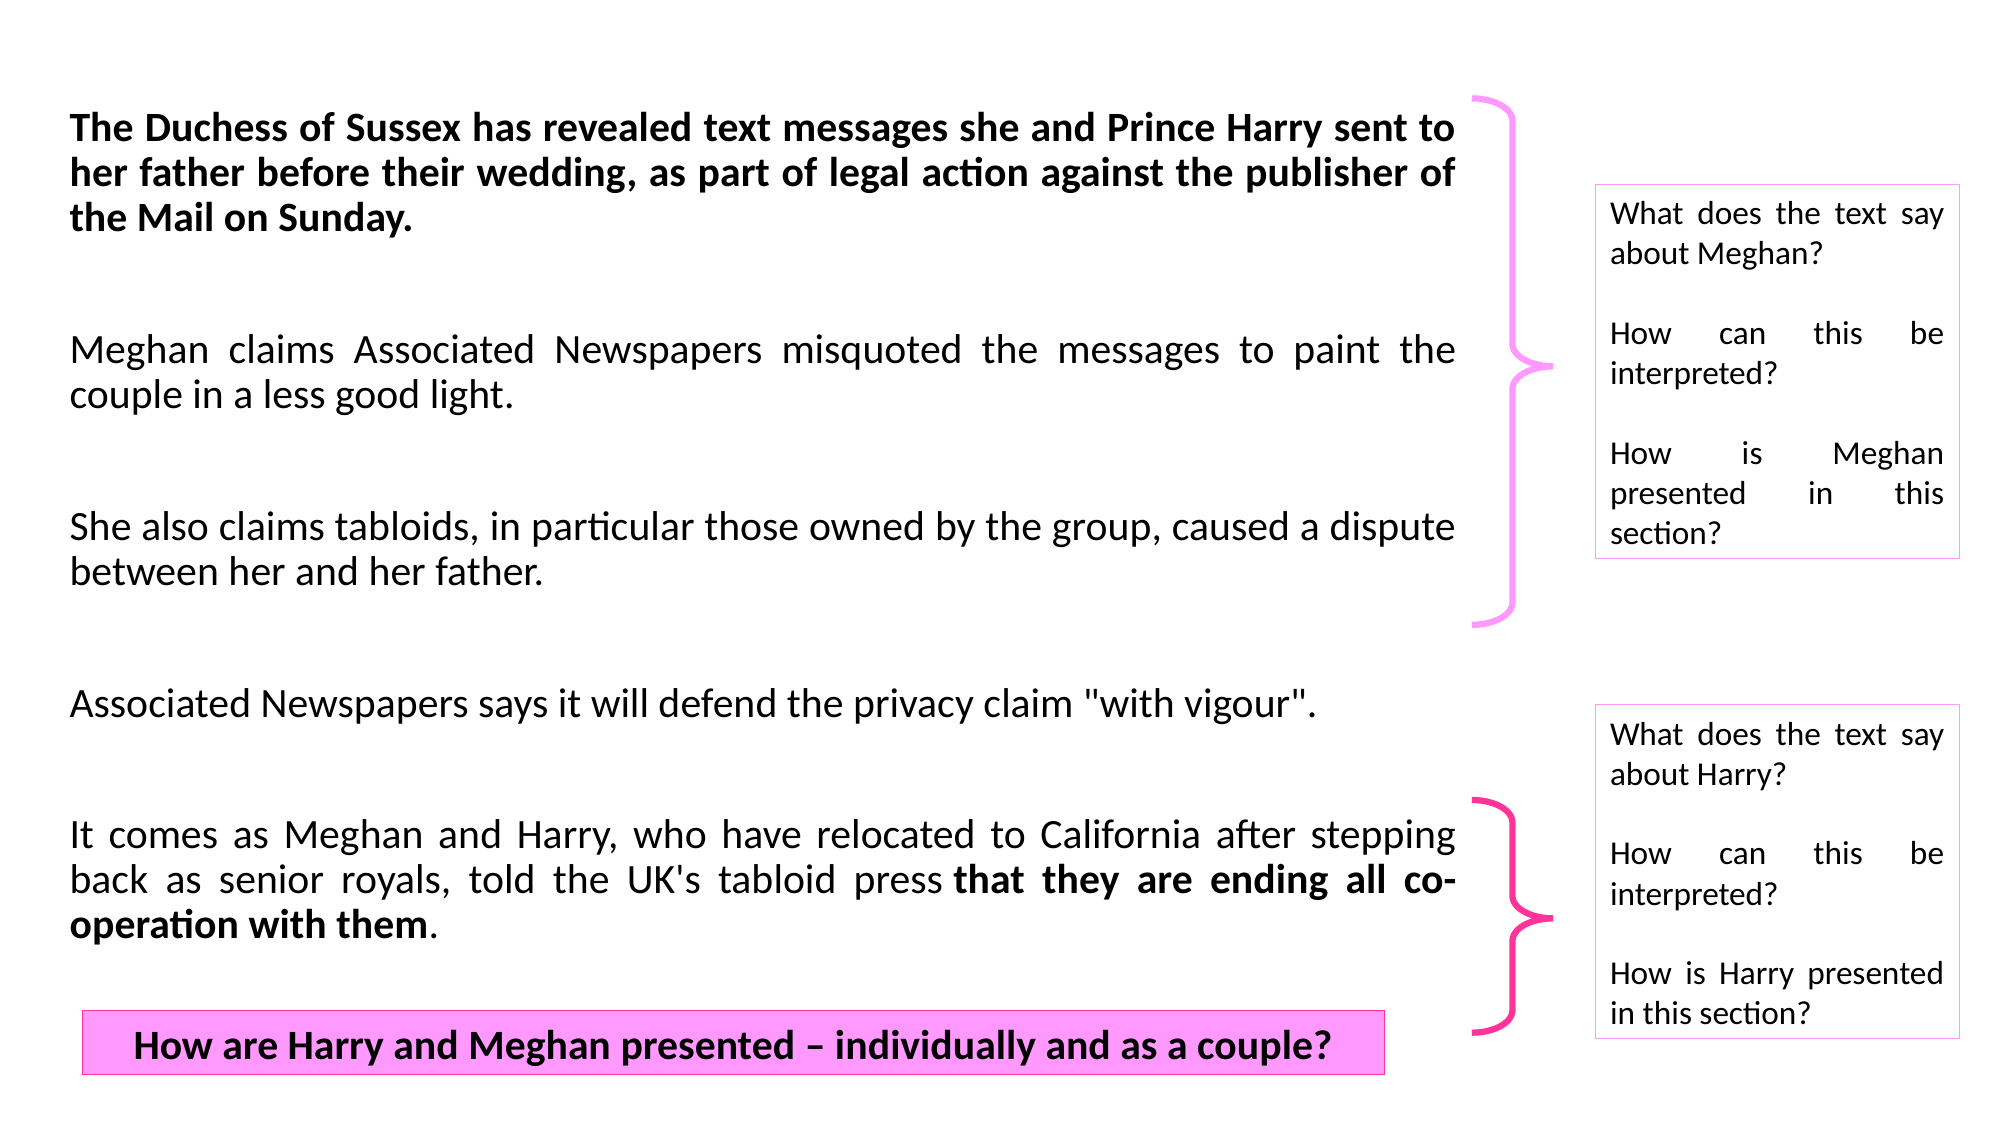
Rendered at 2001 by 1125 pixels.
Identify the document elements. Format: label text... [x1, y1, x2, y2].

text_box [1471, 97, 1554, 626]
text_box What does the text say about Harry? How can this be interpreted? How is Harry presented in this section? [1595, 704, 1960, 1039]
text_box What does the text say about Meghan? How can this be interpreted? How is Meghan presented in this section? [1595, 184, 1960, 559]
text_box [1471, 799, 1554, 1034]
list The Duchess of Sussex has revealed text messages she and Prince Harry sent to her father before their wedding, as part of legal action against the publisher of the Mail on Sunday. Meghan claims Associated Newspapers misquoted the messages to paint the couple in a less good light. She also claims tabloids, in particular those owned by the group, caused a dispute between her and her father. Associated Newspapers says it will defend the privacy claim "with vigour". It comes as Meghan and Harry, who have relocated to California after stepping back as senior royals, told the UK's tabloid press that they are ending all co-operation with them. [54, 98, 1472, 1044]
text_box How are Harry and Meghan presented – individually and as a couple? [82, 1010, 1385, 1075]
